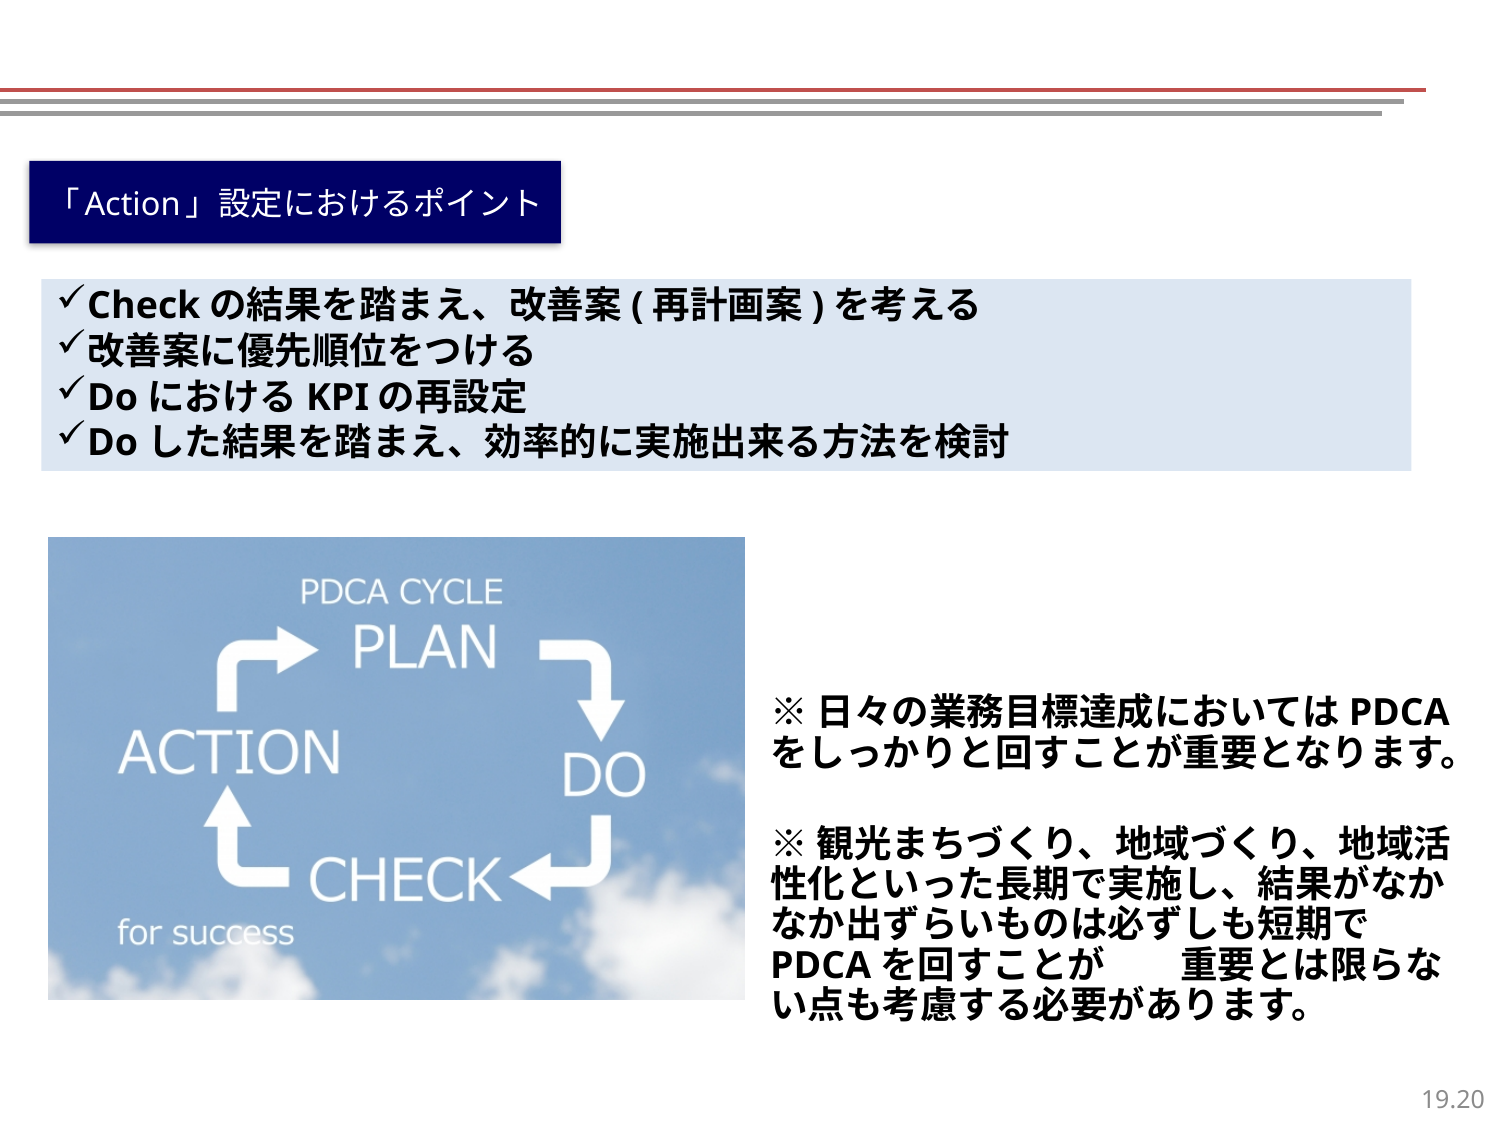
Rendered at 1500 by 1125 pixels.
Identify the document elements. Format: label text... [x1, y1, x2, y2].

text_box Checkの結果を踏まえ、改善案(再計画案)を考える 改善案に優先順位をつける DoにおけるKPIの再設定 Doした結果を踏まえ、効率的に実施出来る方法を検討 [41, 279, 1412, 471]
slide_number 19 [1381, 1065, 1500, 1125]
picture [48, 537, 745, 1000]
text_box ※日々の業務目標達成においてはPDCAをしっかりと回すことが重要となります。 ※観光まちづくり、地域づくり、地域活性化といった長期で実施し、結果がなかなか出ずらいものは必ずしも短期でPDCAを回すことが 重要とは限らない点も考慮する必要があります。 [755, 685, 1493, 1035]
text_box 「Action」設定におけるポイント [29, 160, 561, 244]
